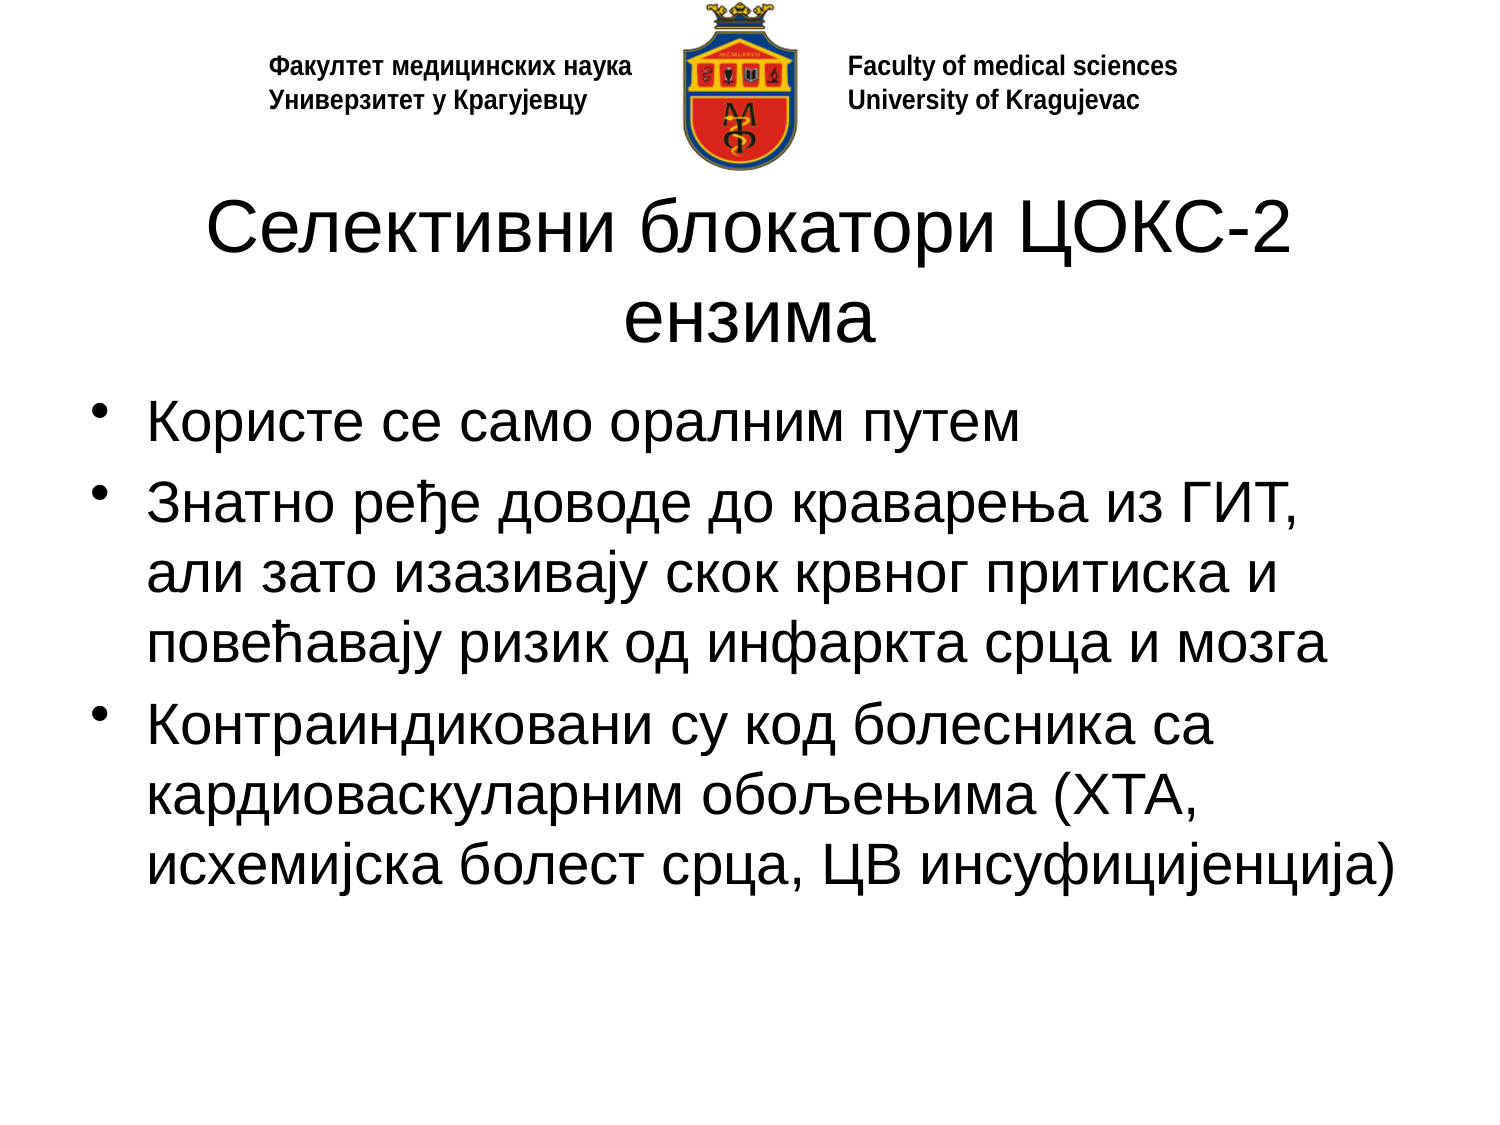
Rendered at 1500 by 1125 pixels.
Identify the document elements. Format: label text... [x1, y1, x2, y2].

list Користе се само оралним путем Знатно ређе доводе до краварења из ГИТ, али зато изазивају скок крвног притиска и повећавају ризик од инфаркта срца и мозга Контраиндиковани су код болесника са кардиоваскуларним обољењима (ХТА, исхемијска болест срца, ЦВ инсуфицијенција) [74, 374, 1426, 1118]
title Селективни блокатори ЦОКС-2 ензима [74, 173, 1426, 362]
